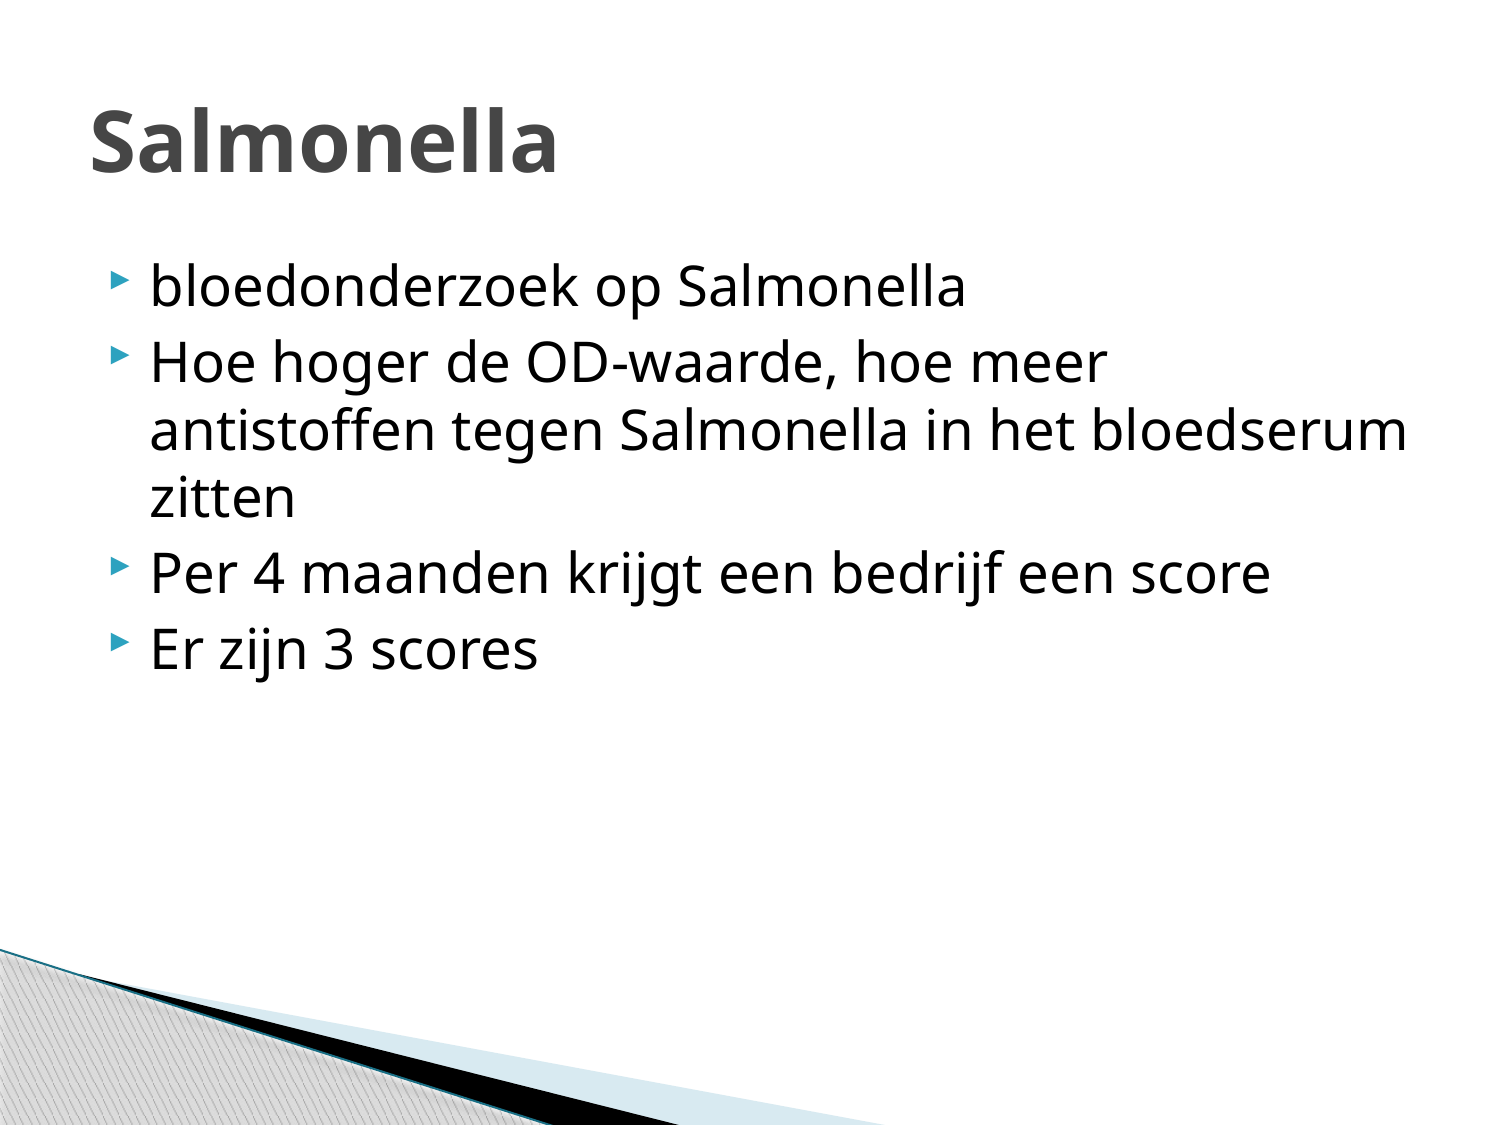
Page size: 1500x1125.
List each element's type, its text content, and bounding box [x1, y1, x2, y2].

list bloedonderzoek op Salmonella Hoe hoger de OD-waarde, hoe meer antistoffen tegen Salmonella in het bloedserum zitten Per 4 maanden krijgt een bedrijf een score Er zijn 3 scores [75, 243, 1425, 986]
title Salmonella [75, 45, 1425, 233]
